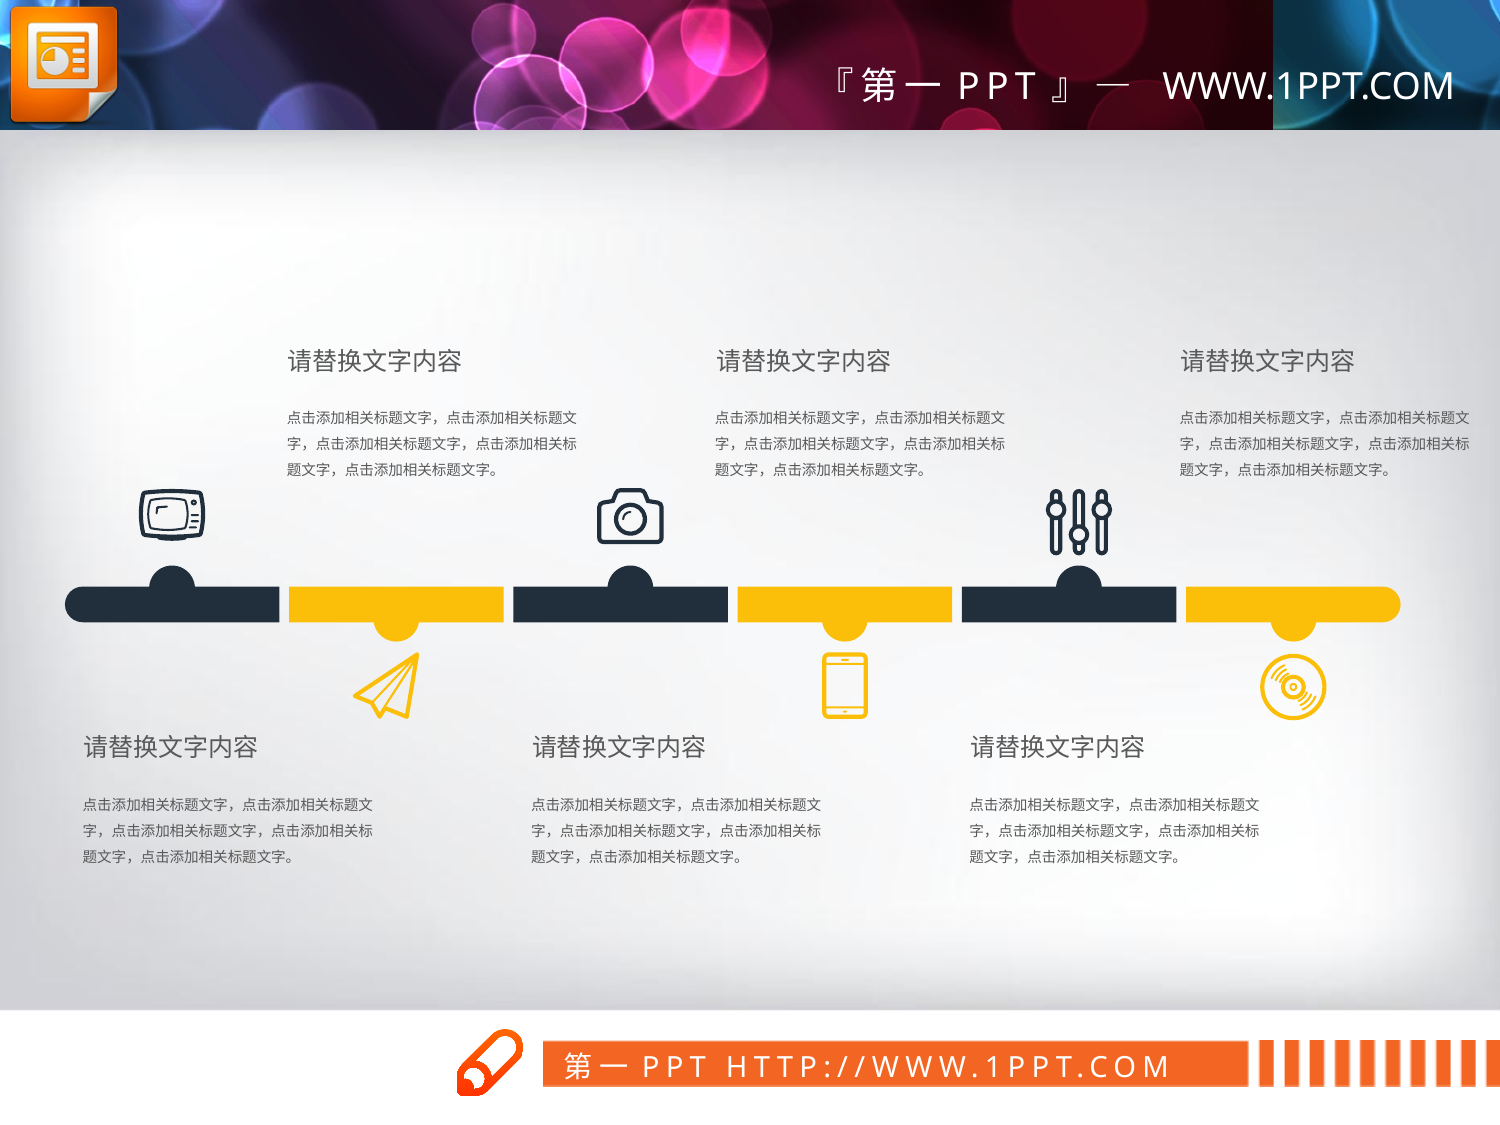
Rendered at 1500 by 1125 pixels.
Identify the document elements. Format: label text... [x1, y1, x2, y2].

text_box 点击添加相关标题文字，点击添加相关标题文字，点击添加相关标题文字，点击添加相关标题文字，点击添加相关标题文字。 [272, 392, 592, 487]
text_box 点击添加相关标题文字，点击添加相关标题文字，点击添加相关标题文字，点击添加相关标题文字，点击添加相关标题文字。 [67, 779, 388, 873]
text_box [821, 652, 869, 720]
text_box 点击添加相关标题文字，点击添加相关标题文字，点击添加相关标题文字，点击添加相关标题文字，点击添加相关标题文字。 [1164, 392, 1485, 487]
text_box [596, 487, 664, 545]
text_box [1045, 488, 1113, 556]
text_box 请替换文字内容 [955, 724, 1161, 770]
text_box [64, 565, 280, 623]
text_box 点击添加相关标题文字，点击添加相关标题文字，点击添加相关标题文字，点击添加相关标题文字，点击添加相关标题文字。 [700, 392, 1021, 487]
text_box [138, 488, 206, 542]
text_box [1185, 586, 1401, 642]
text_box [961, 565, 1177, 623]
picture [0, 0, 1500, 1012]
text_box [352, 652, 420, 719]
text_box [513, 565, 729, 623]
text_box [737, 586, 953, 642]
text_box 请替换文字内容 [69, 724, 274, 770]
text_box 请替换文字内容 [1166, 338, 1371, 383]
picture [543, 1040, 1500, 1087]
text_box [1259, 653, 1327, 721]
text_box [288, 586, 504, 642]
text_box 请替换文字内容 [273, 338, 478, 383]
text_box 点击添加相关标题文字，点击添加相关标题文字，点击添加相关标题文字，点击添加相关标题文字，点击添加相关标题文字。 [954, 779, 1275, 873]
text_box 请替换文字内容 [517, 724, 723, 770]
text_box 请替换文字内容 [701, 338, 907, 383]
text_box 点击添加相关标题文字，点击添加相关标题文字，点击添加相关标题文字，点击添加相关标题文字，点击添加相关标题文字。 [516, 779, 837, 873]
